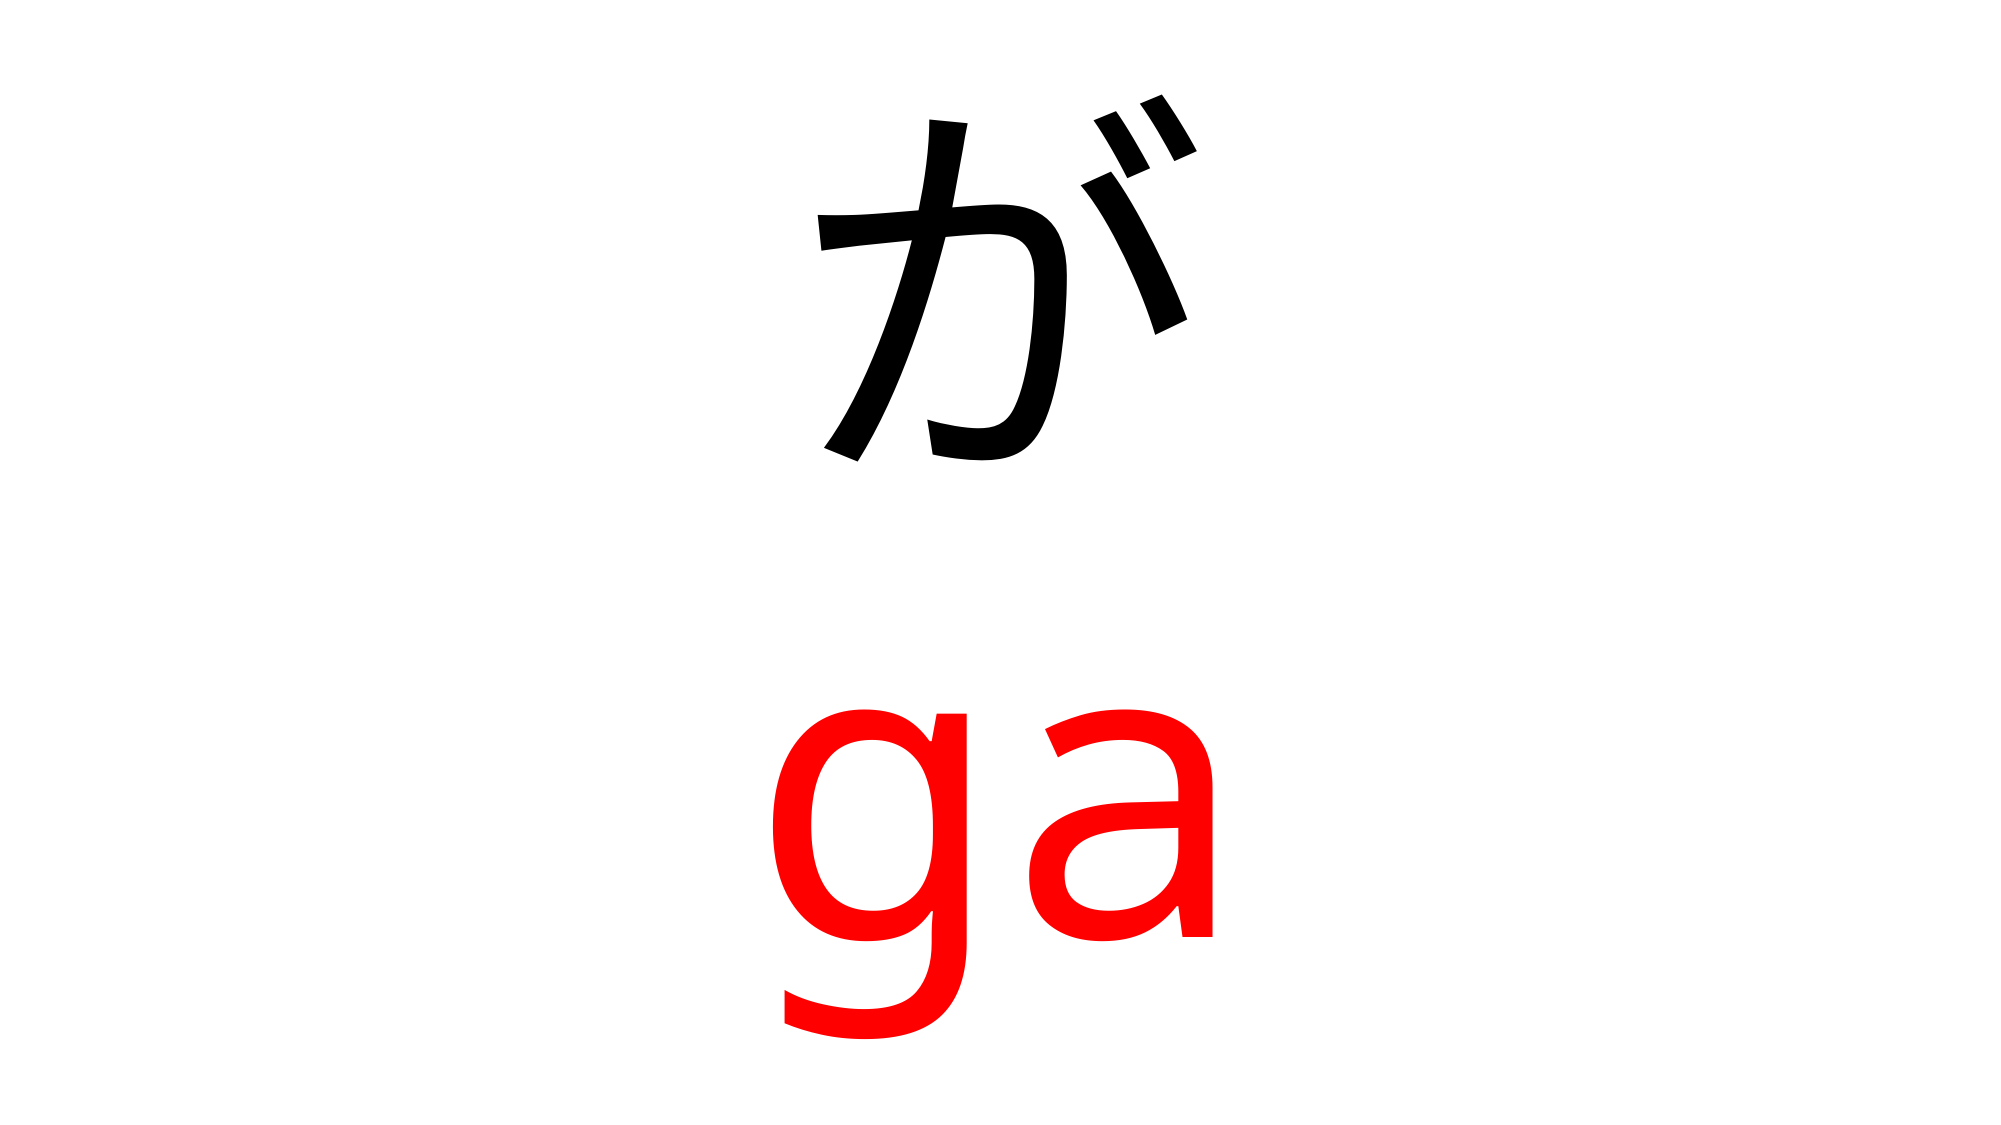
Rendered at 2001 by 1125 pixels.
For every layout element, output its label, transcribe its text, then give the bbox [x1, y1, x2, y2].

text_box ga [249, 562, 1750, 1036]
title が [249, 71, 1750, 545]
